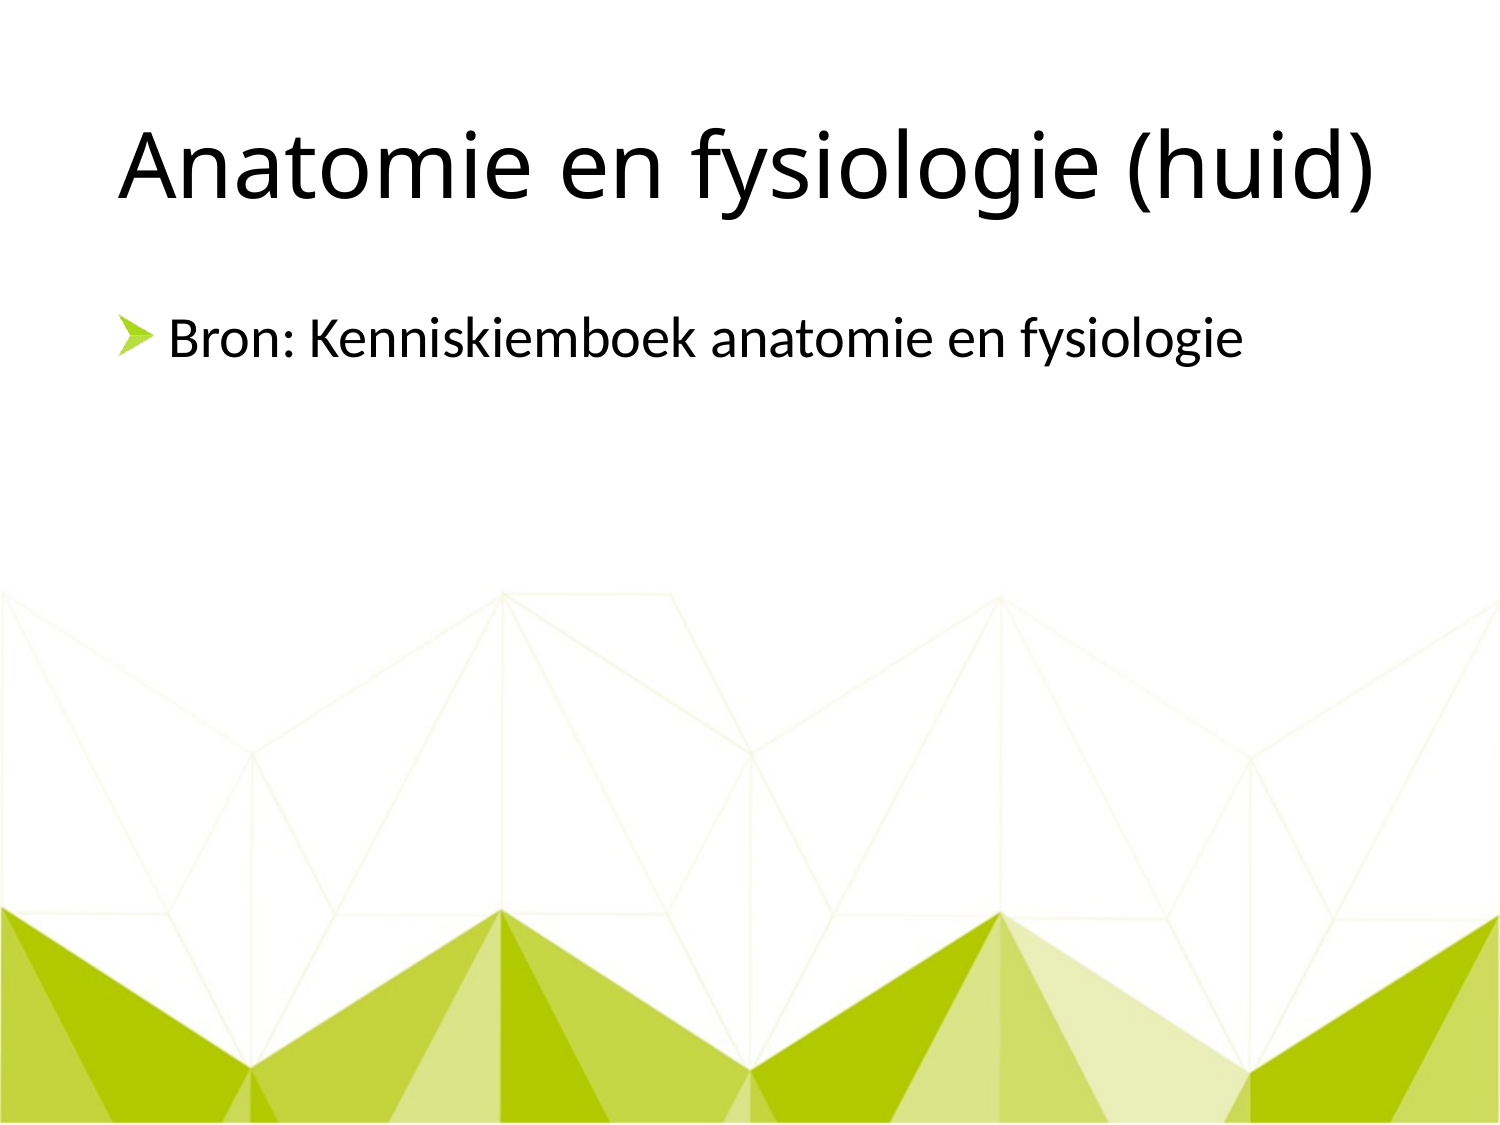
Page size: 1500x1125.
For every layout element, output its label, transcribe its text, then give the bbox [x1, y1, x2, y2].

picture [0, 0, 1500, 1125]
list Bron: Kenniskiemboek anatomie en fysiologie [103, 299, 1397, 1014]
title Anatomie en fysiologie (huid) [103, 59, 1397, 278]
